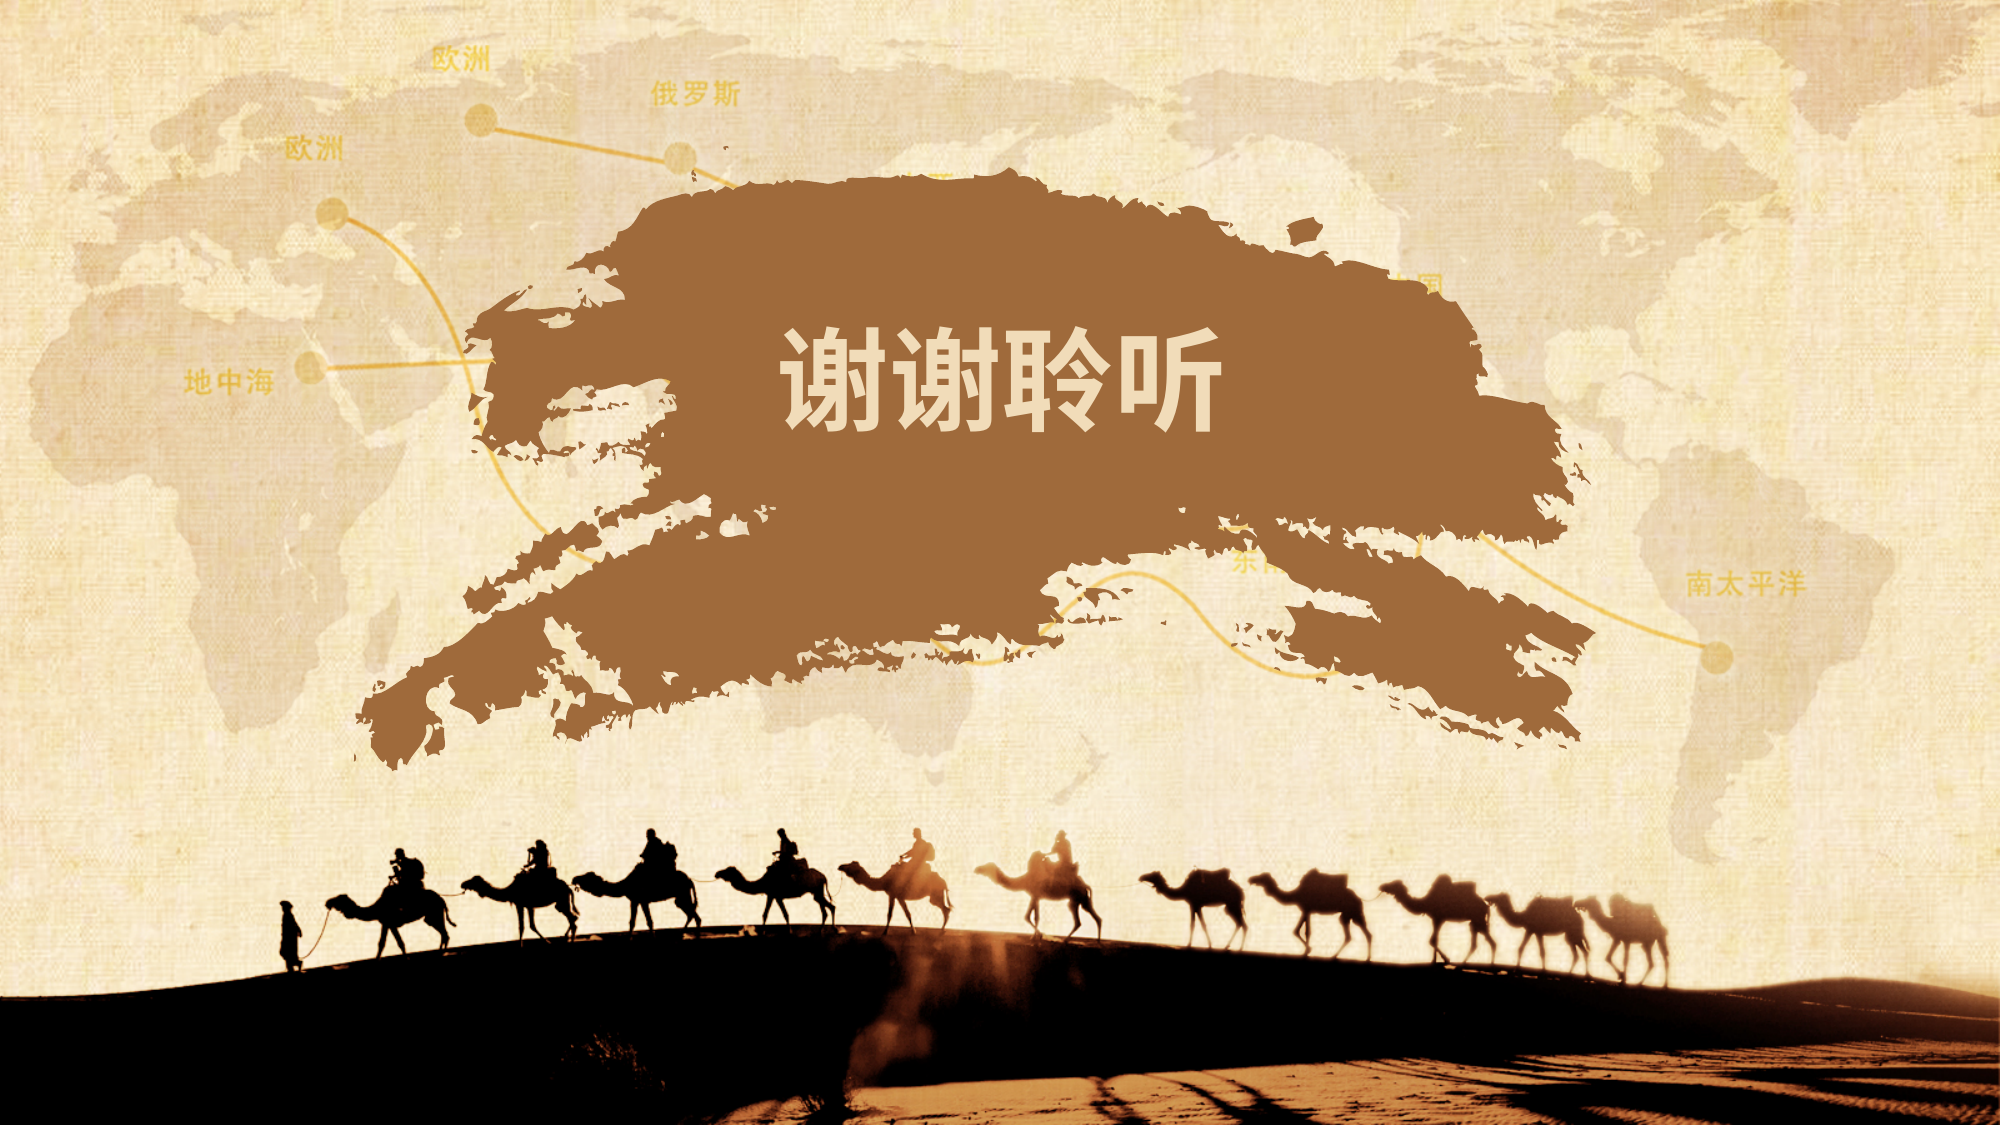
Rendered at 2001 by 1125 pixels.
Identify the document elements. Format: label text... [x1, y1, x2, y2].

text_box [355, 167, 1597, 772]
picture [0, 0, 2000, 1125]
text_box 谢谢聆听 [723, 302, 1280, 452]
